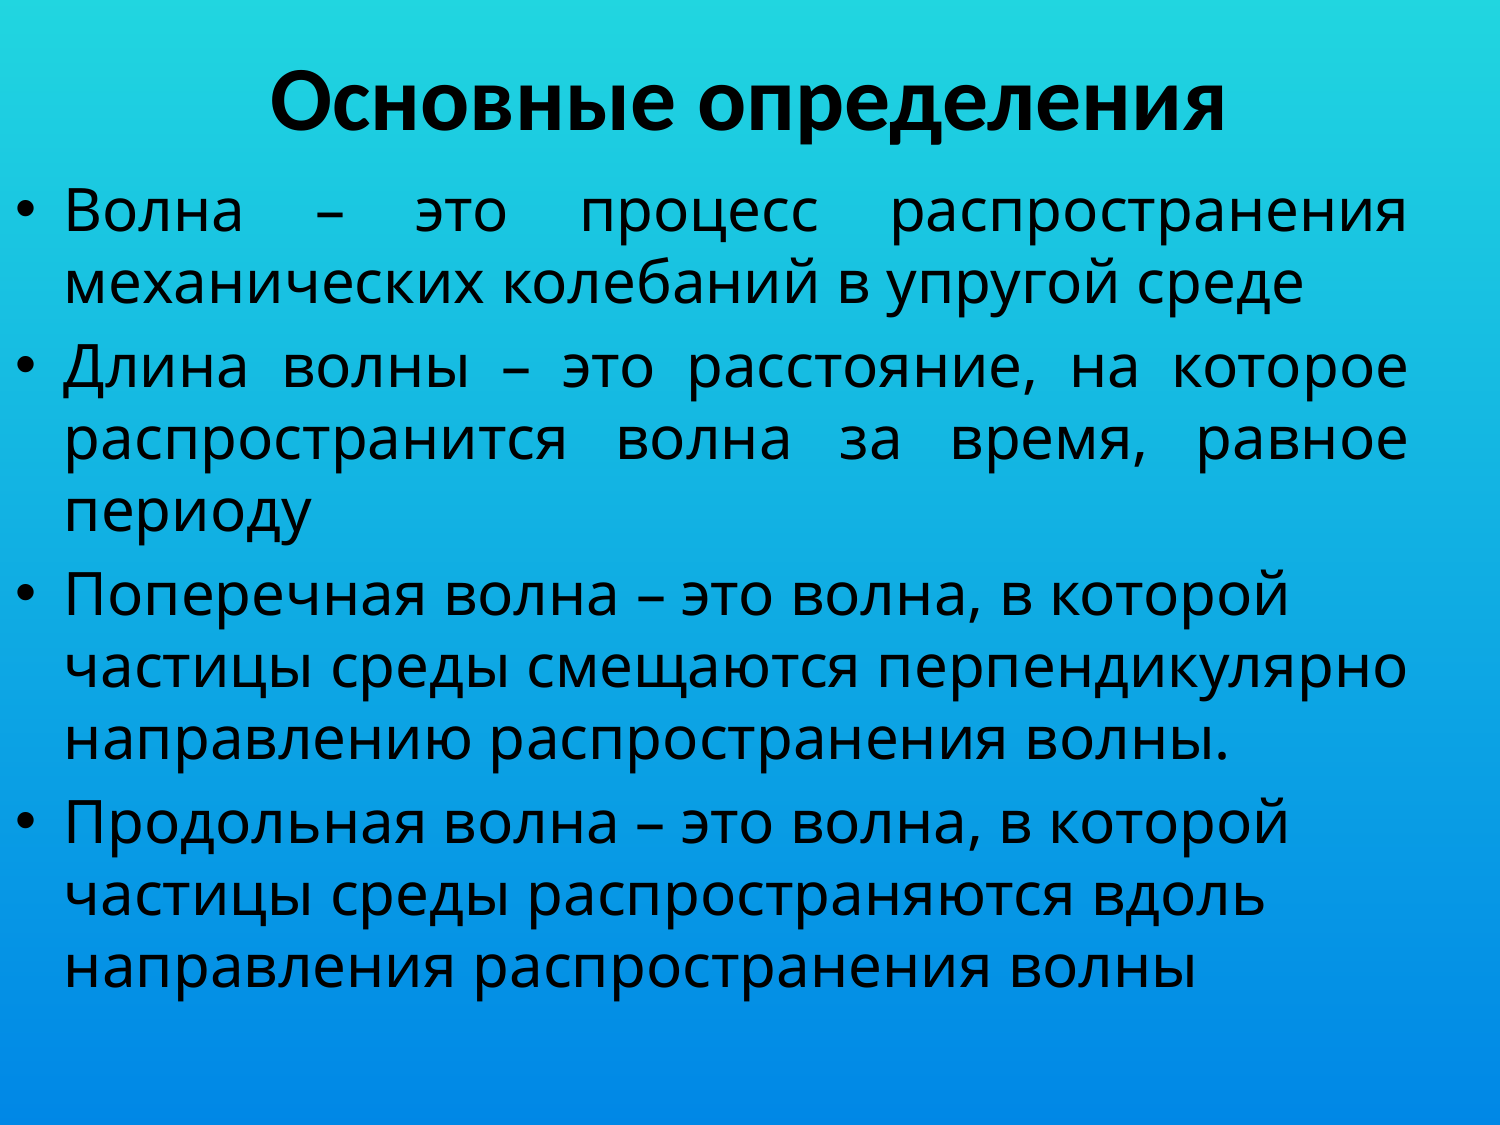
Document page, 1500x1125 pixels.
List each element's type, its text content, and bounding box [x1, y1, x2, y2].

title Основные определения [75, 0, 1425, 164]
list Волна – это процесс распространения механических колебаний в упругой среде Длина волны – это расстояние, на которое распространится волна за время, равное периоду Поперечная волна – это волна, в которой частицы среды смещаются перпендикулярно направлению распространения волны. Продольная волна – это волна, в которой частицы среды распространяются вдоль направления распространения волны [0, 164, 1425, 1079]
